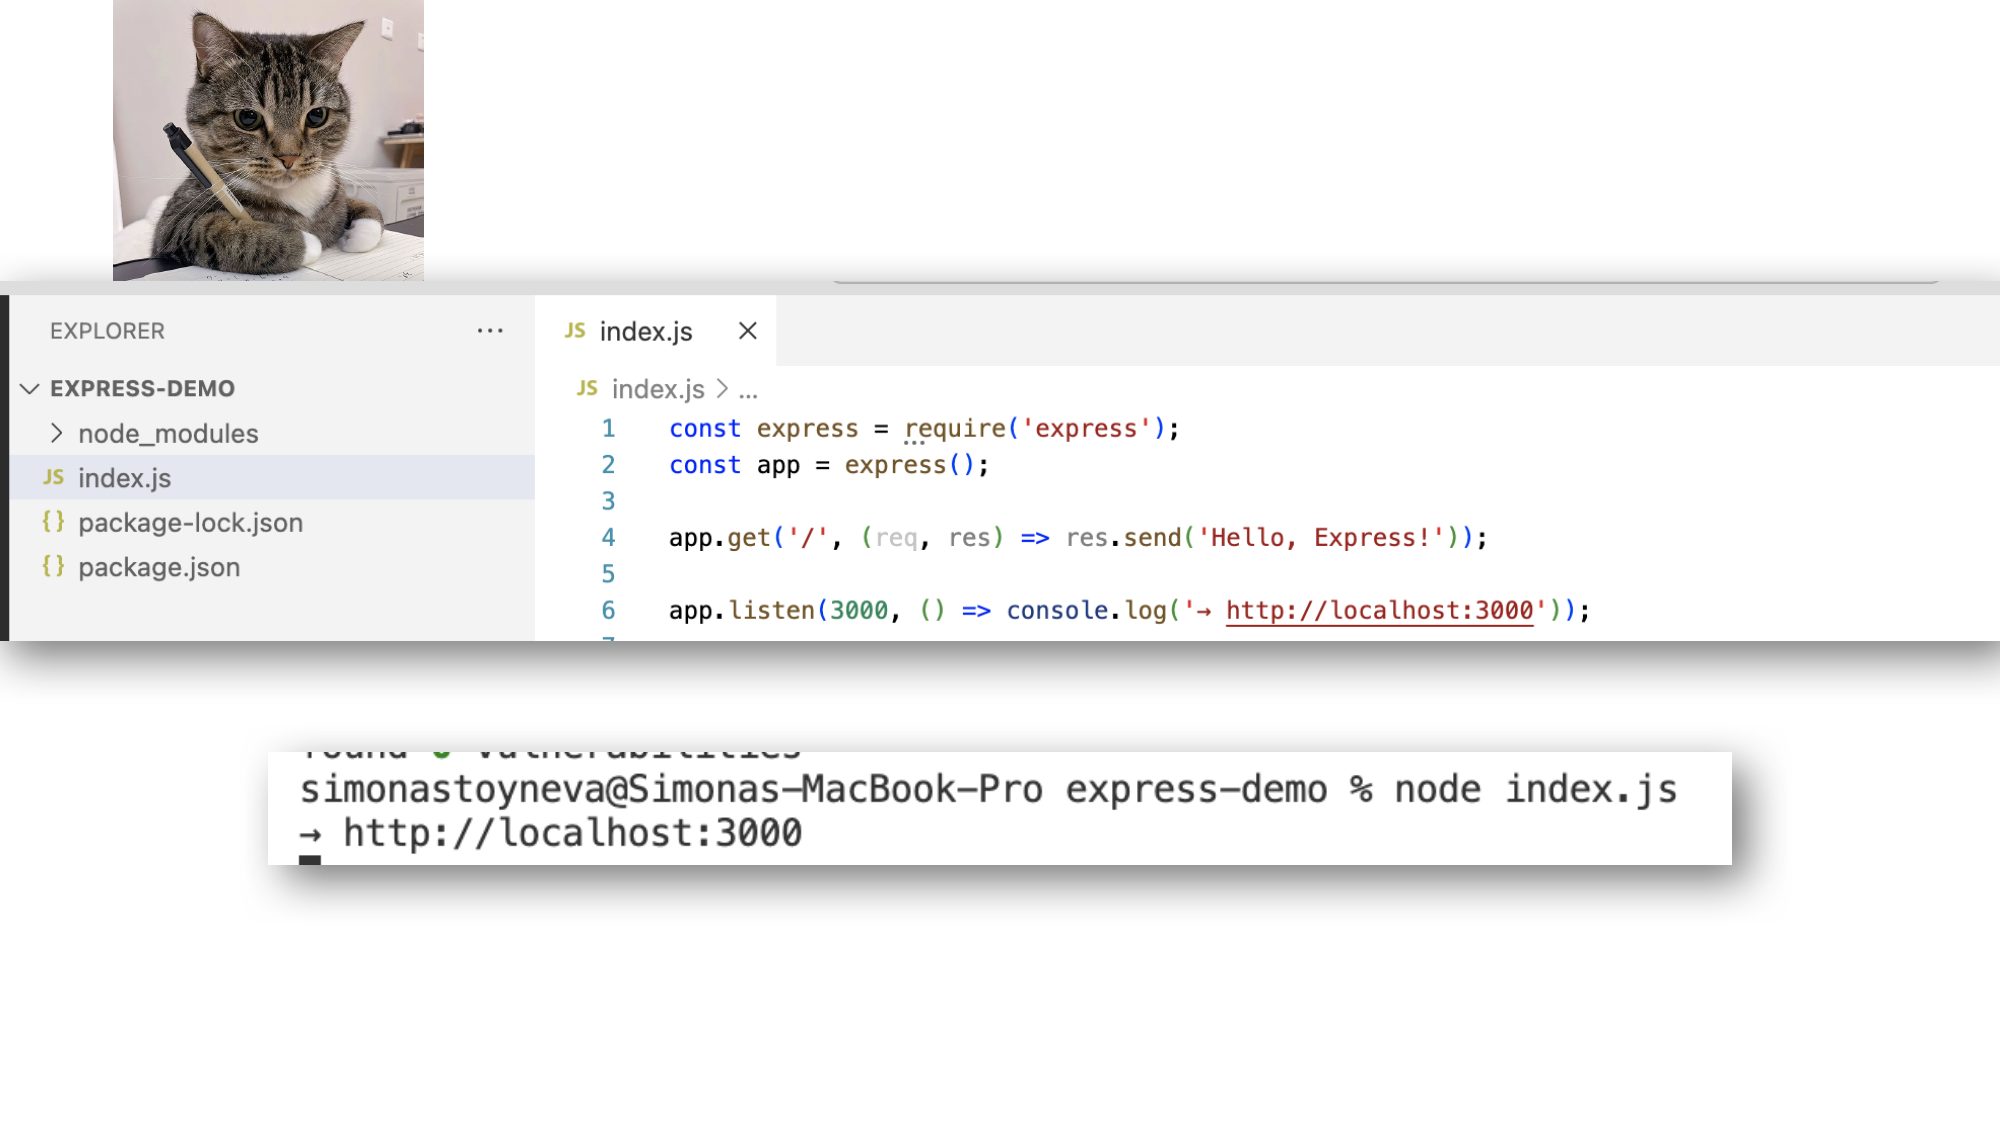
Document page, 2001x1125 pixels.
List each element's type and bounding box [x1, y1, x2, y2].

picture [113, 0, 425, 280]
picture [268, 751, 1732, 866]
list [0, 280, 2000, 641]
